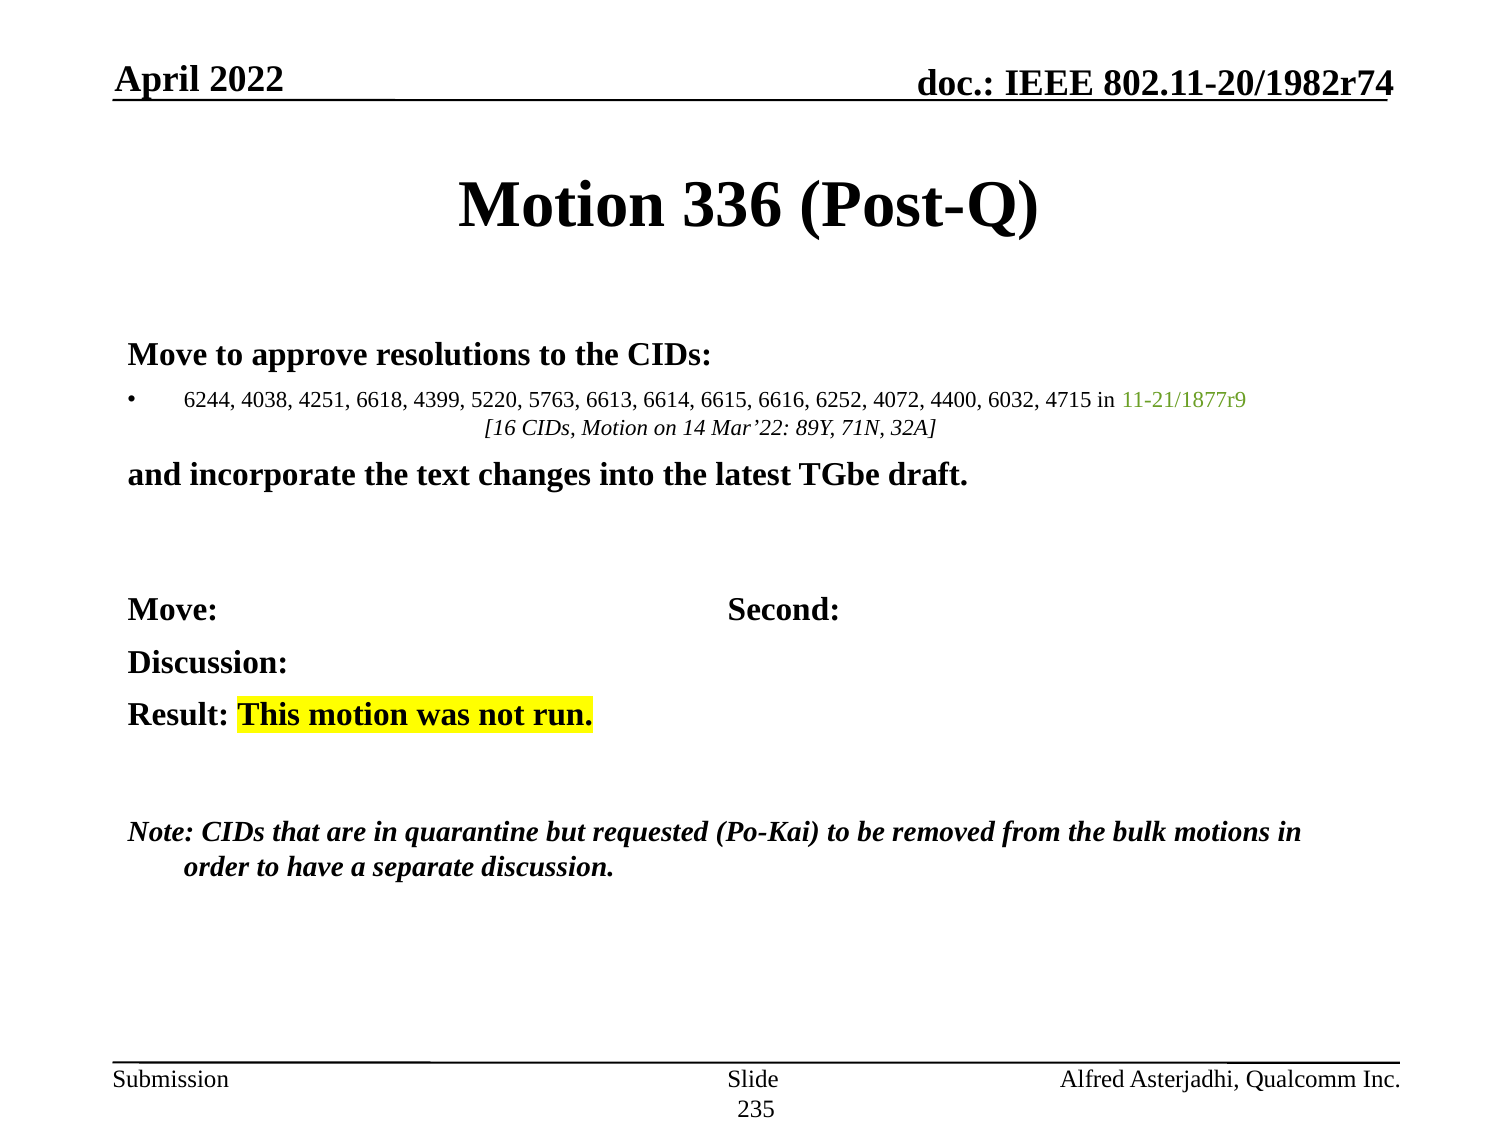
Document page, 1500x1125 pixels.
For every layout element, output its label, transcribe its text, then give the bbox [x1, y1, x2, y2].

slide_number Slide 235 [712, 1061, 800, 1123]
list Move to approve resolutions to the CIDs: 6244, 4038, 4251, 6618, 4399, 5220, 5763, 6613, 6614, 6615, 6616, 6252, 4072, 4400, 6032, 4715 in 11-21/1877r9 [16 CIDs, Motion on 14 Mar’22: 89Y, 71N, 32A] and incorporate the text changes into the latest TGbe draft. Move: Second: Discussion: Result: This motion was not run. Note: CIDs that are in quarantine but requested (Po-Kai) to be removed from the bulk motions in order to have a separate discussion. [112, 324, 1388, 1000]
footer Alfred Asterjadhi, Qualcomm Inc. [878, 1061, 1402, 1093]
title Motion 336 (Post-Q) [112, 112, 1388, 288]
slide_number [114, 54, 423, 100]
